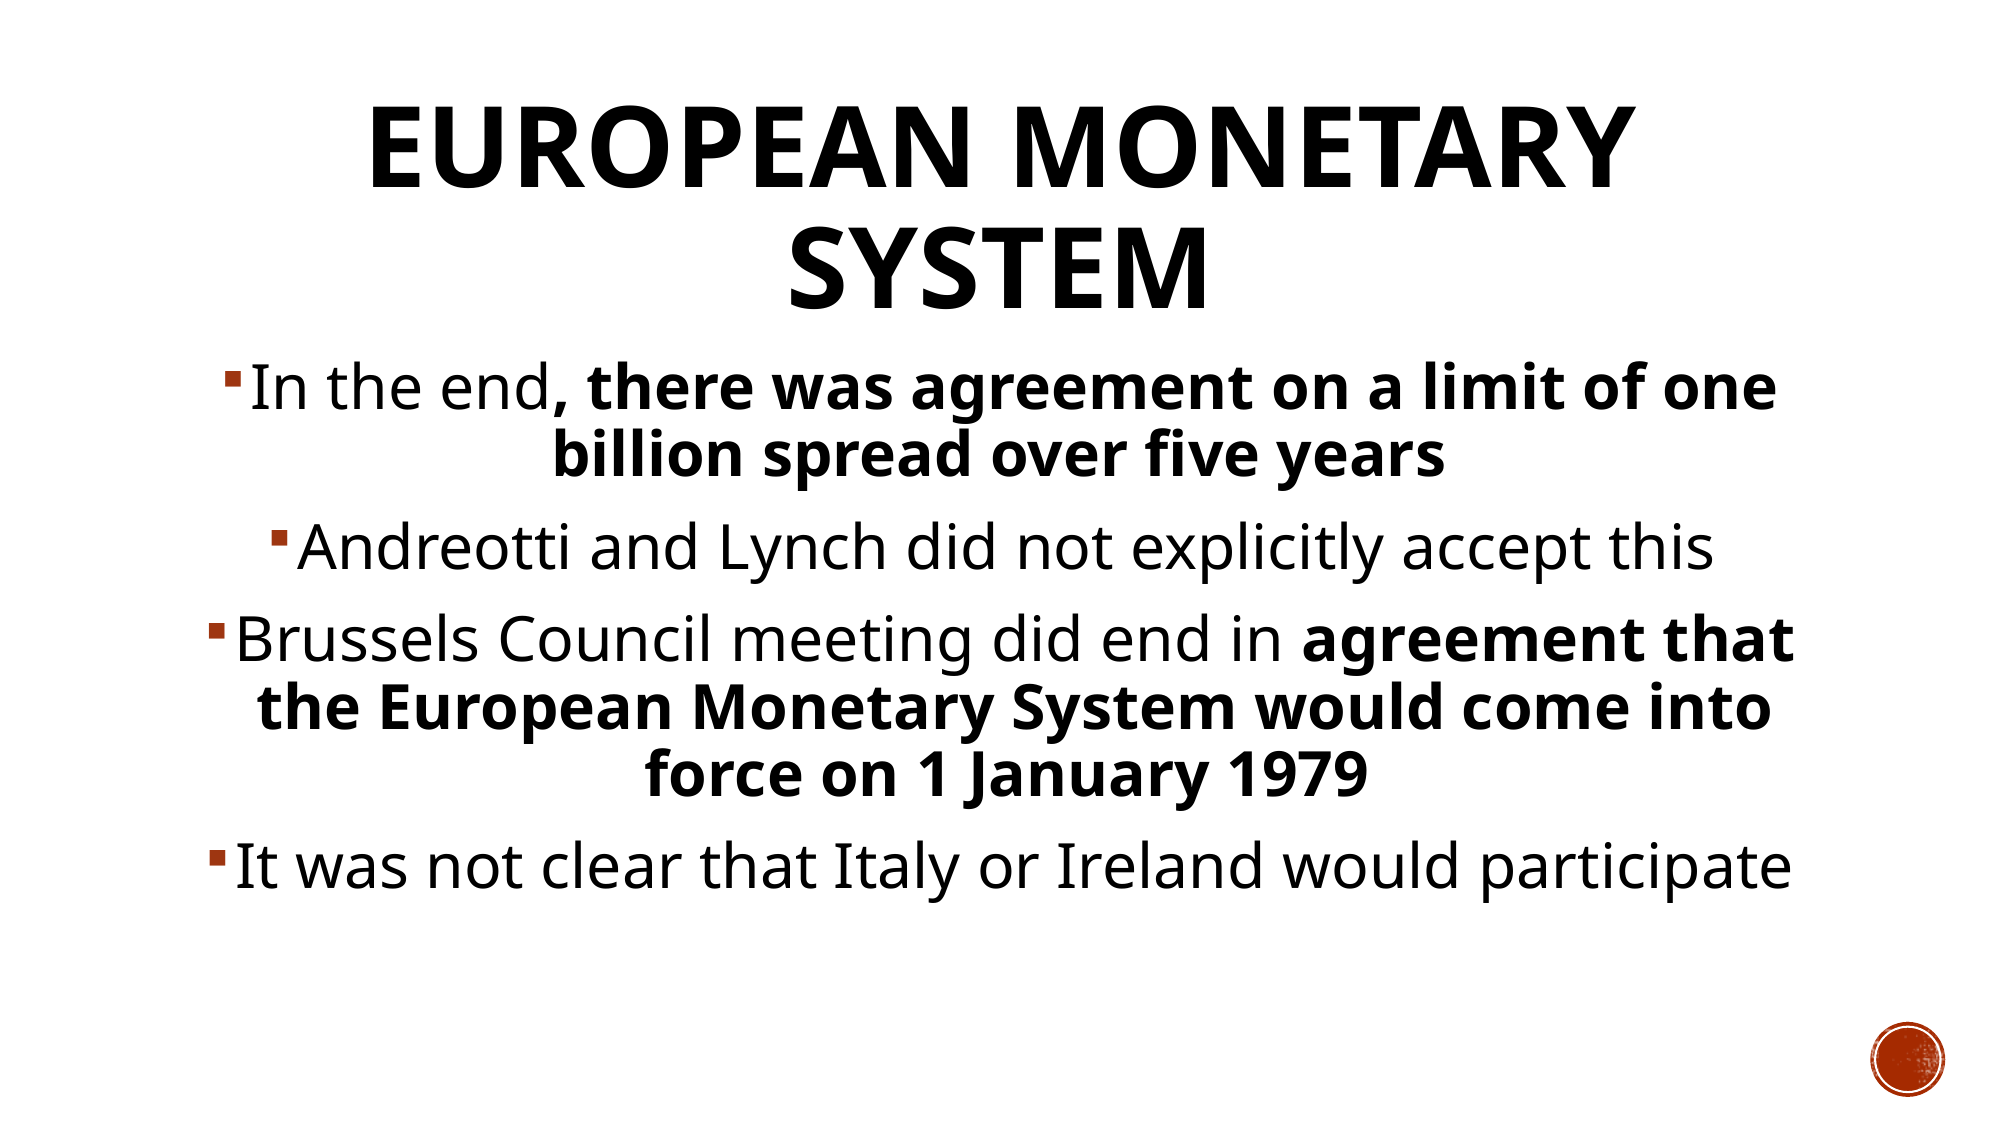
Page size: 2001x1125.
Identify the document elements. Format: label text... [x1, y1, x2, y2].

list In the end, there was agreement on a limit of one billion spread over five years Andreotti and Lynch did not explicitly accept this Brussels Council meeting did end in agreement that the European Monetary System would come into force on 1 January 1979 It was not clear that Italy or Ireland would participate [175, 348, 1826, 1013]
title EUROPEAN MONETARY SYSTEM [175, 79, 1826, 344]
